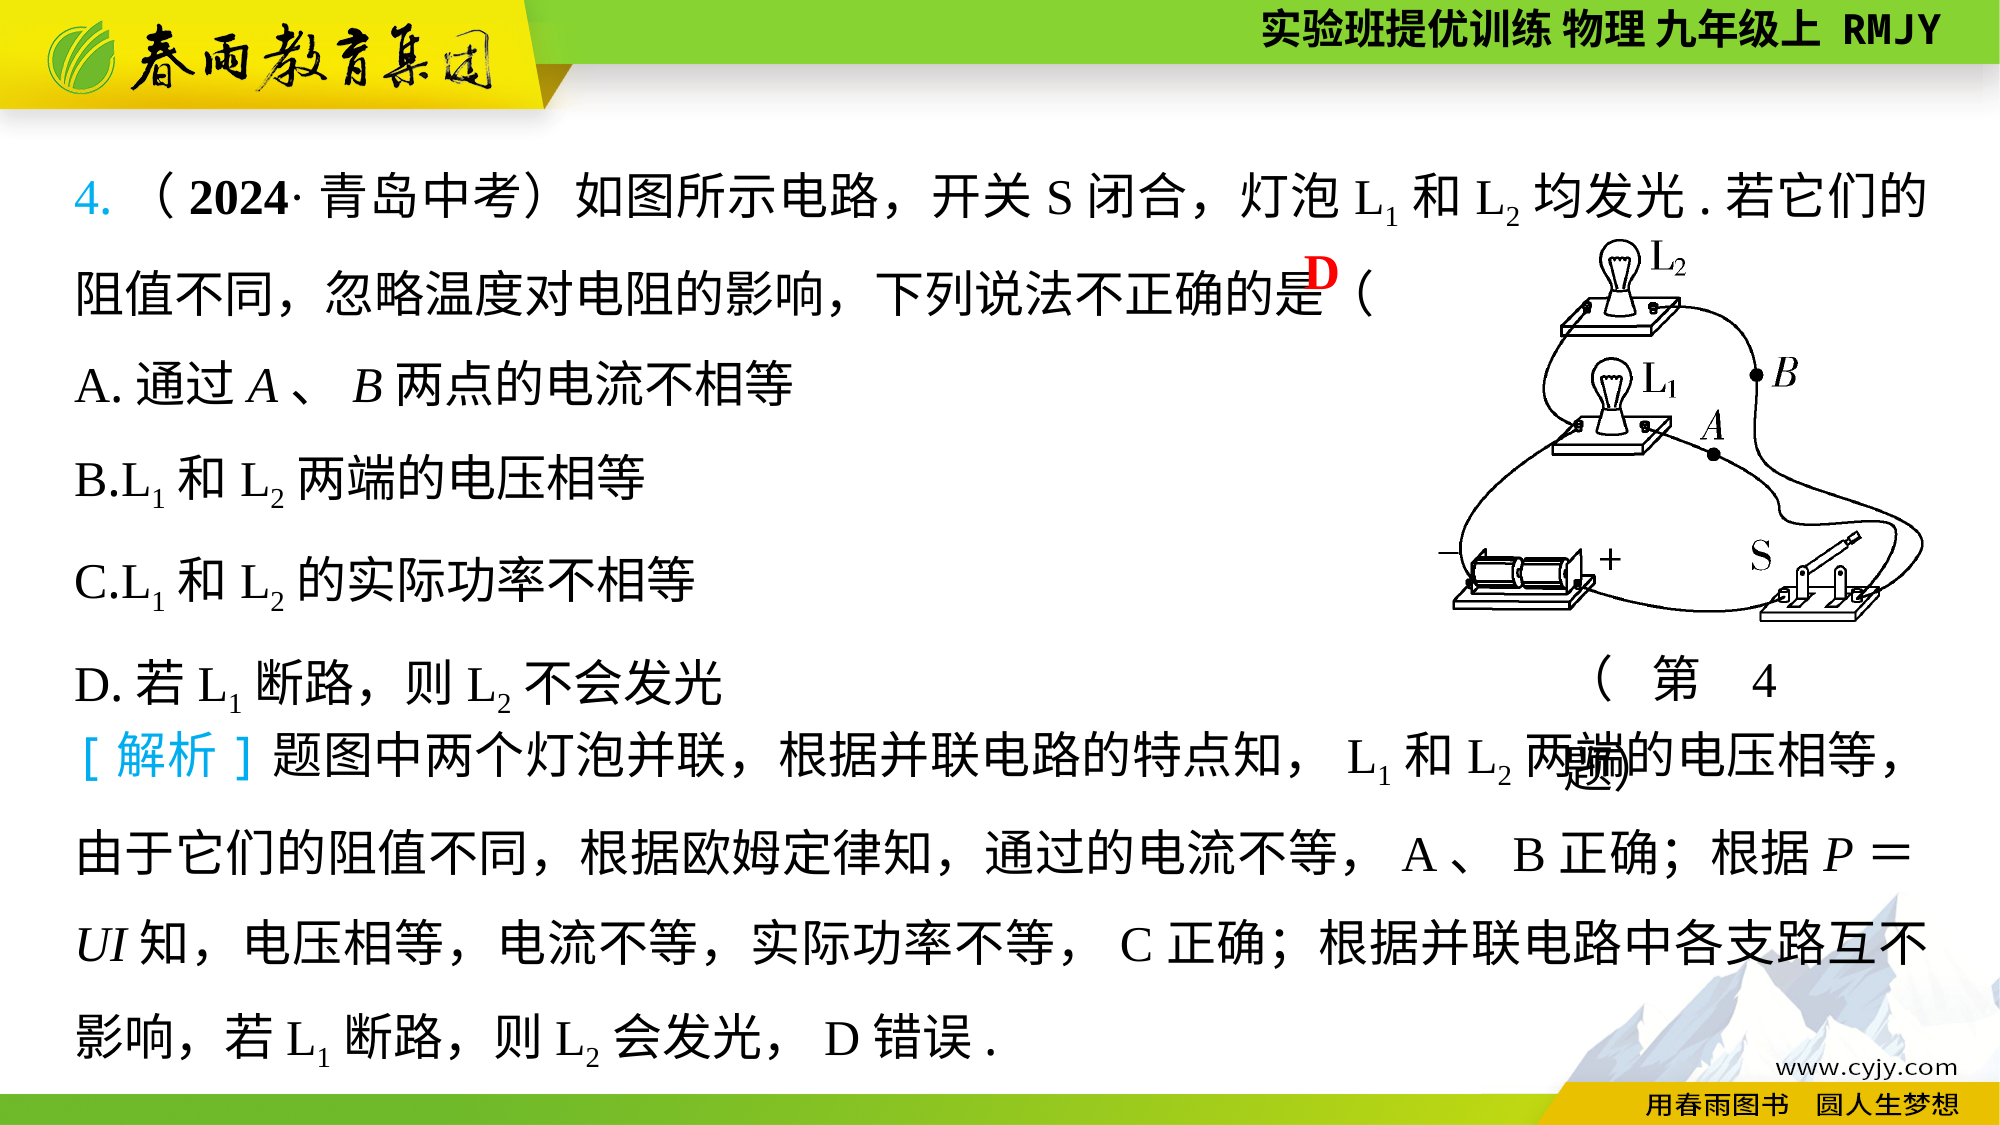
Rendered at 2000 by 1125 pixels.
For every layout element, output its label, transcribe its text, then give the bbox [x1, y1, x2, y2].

text_box [解析]题图中两个灯泡并联，根据并联电路的特点知，L1和L2两端的电压相等，由于它们的阻值不同，根据欧姆定律知，通过的电流不等，A、B正确；根据P＝UI知，电压相等，电流不等，实际功率不等，C正确；根据并联电路中各支路互不影响，若L1断路，则L2会发光，D错误. [59, 681, 1944, 1082]
text_box D [1289, 231, 1355, 307]
picture [0, 0, 2000, 1125]
text_box （第4题） [1548, 630, 1804, 681]
list 4.（2024·青岛中考）如图所示电路，开关S闭合，灯泡L1和L2均发光.若它们的阻值不同，忽略温度对电阻的影响，下列说法不正确的是（ ）. A.通过A、B两点的电流不相等 B.L1和L2两端的电压相等 C.L1和L2的实际功率不相等 D.若L1断路，则L2不会发光 [59, 122, 1944, 672]
